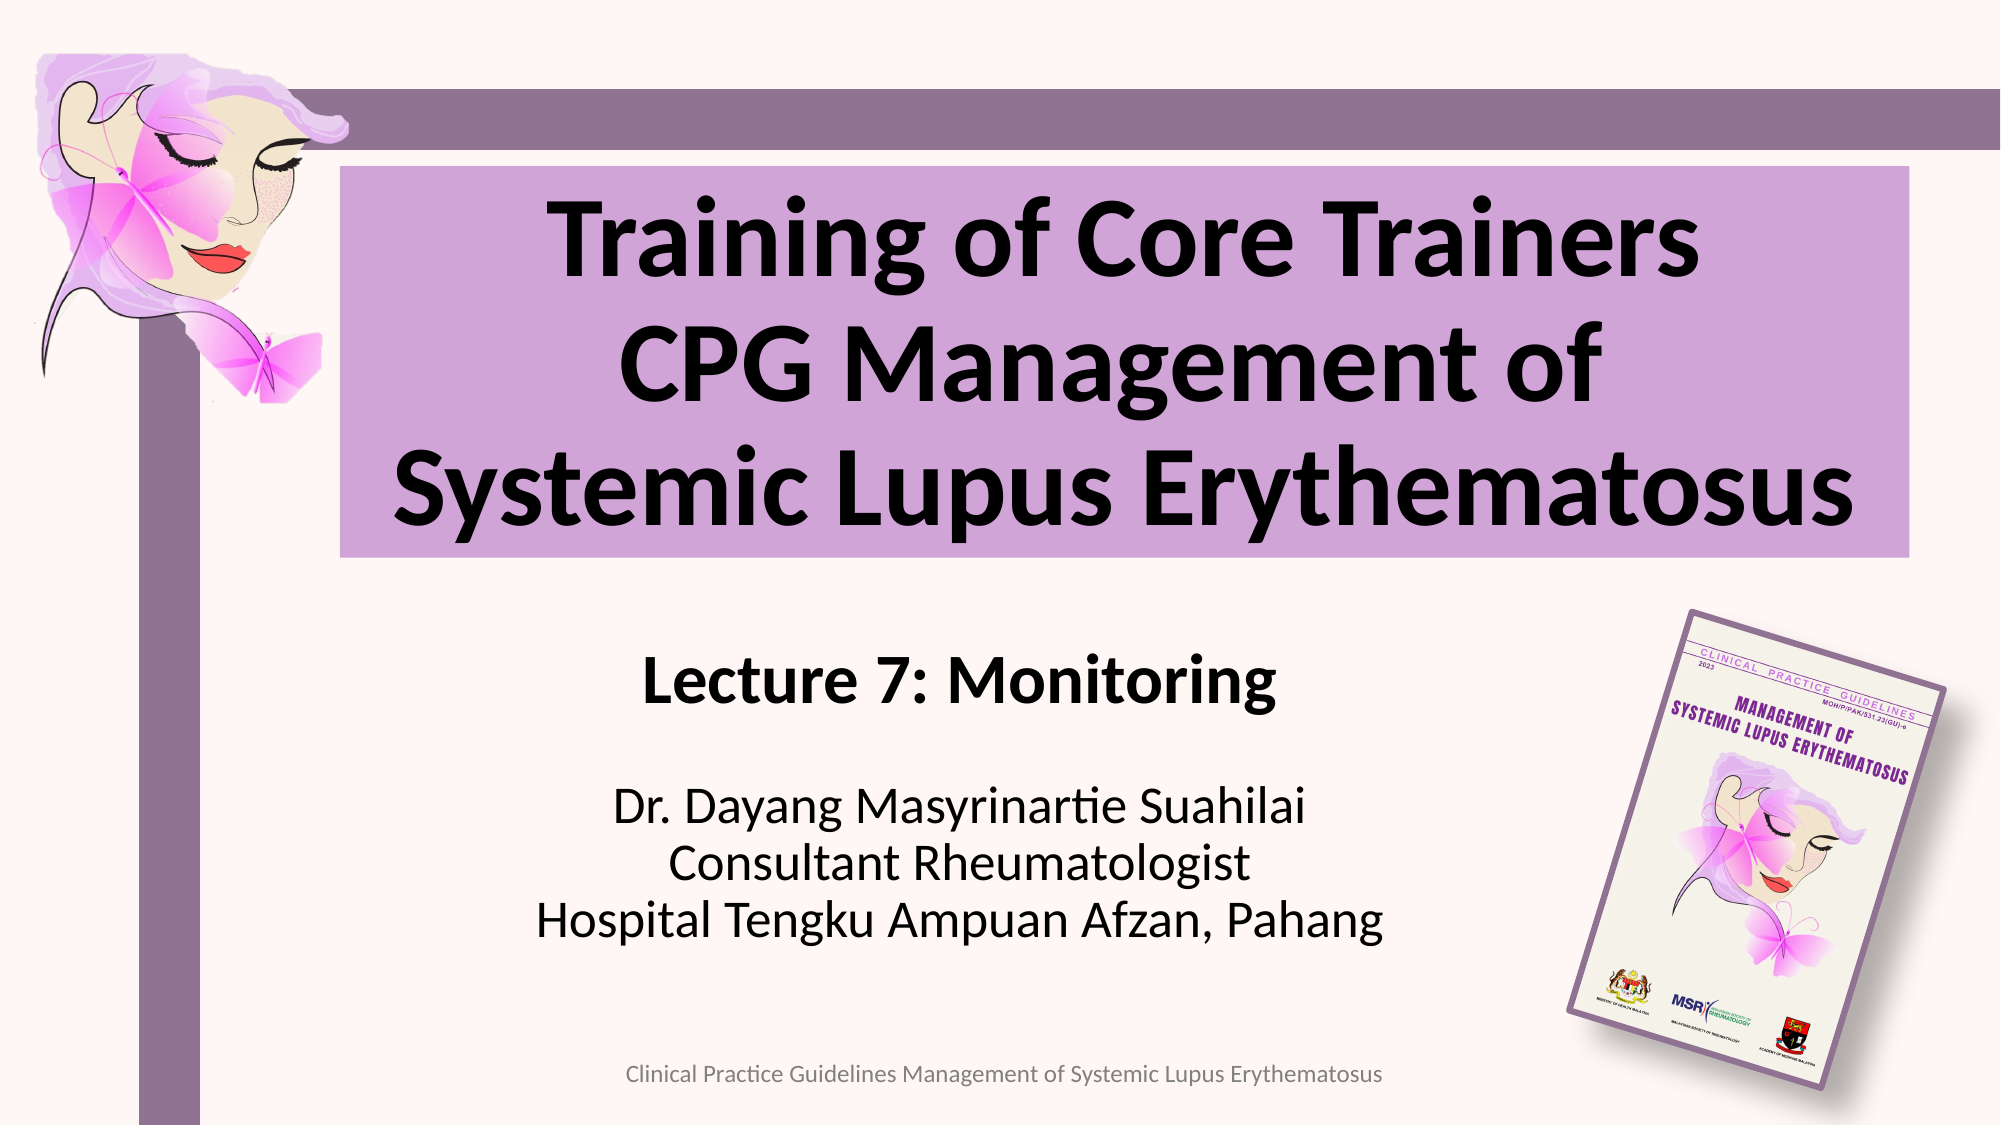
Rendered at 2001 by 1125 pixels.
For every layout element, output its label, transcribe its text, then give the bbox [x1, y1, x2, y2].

title Training of Core Trainers CPG Management of Systemic Lupus Erythematosus [339, 166, 1910, 558]
picture [1574, 617, 1939, 1083]
picture [0, 10, 388, 450]
subtitle Lecture 7: Monitoring [163, 634, 1681, 734]
text_box Dr. Dayang Masyrinartie Suahilai Consultant Rheumatologist Hospital Tengku Ampuan Afzan, Pahang [210, 770, 1627, 958]
